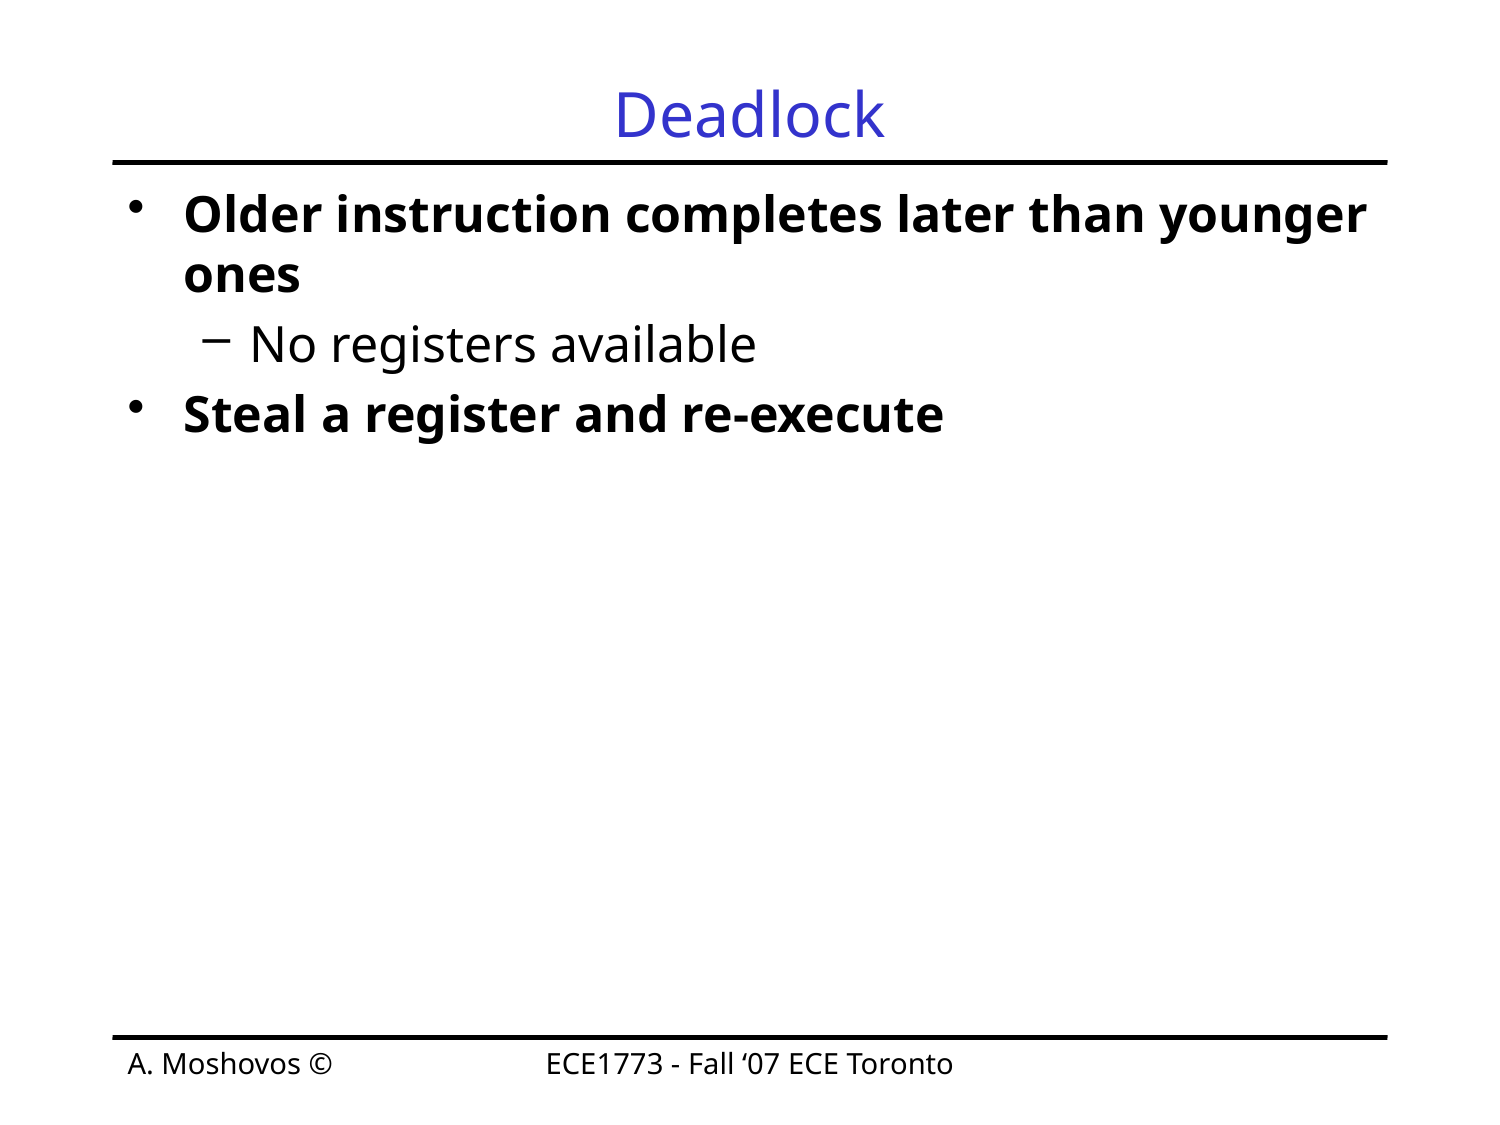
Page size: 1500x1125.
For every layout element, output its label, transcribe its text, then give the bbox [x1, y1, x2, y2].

list Older instruction completes later than younger ones No registers available Steal a register and re-execute [112, 174, 1388, 1026]
title Deadlock [112, 62, 1388, 163]
footer ECE1773 - Fall ‘07 ECE Toronto [487, 1037, 1013, 1101]
slide_number A. Moshovos © [112, 1037, 426, 1101]
